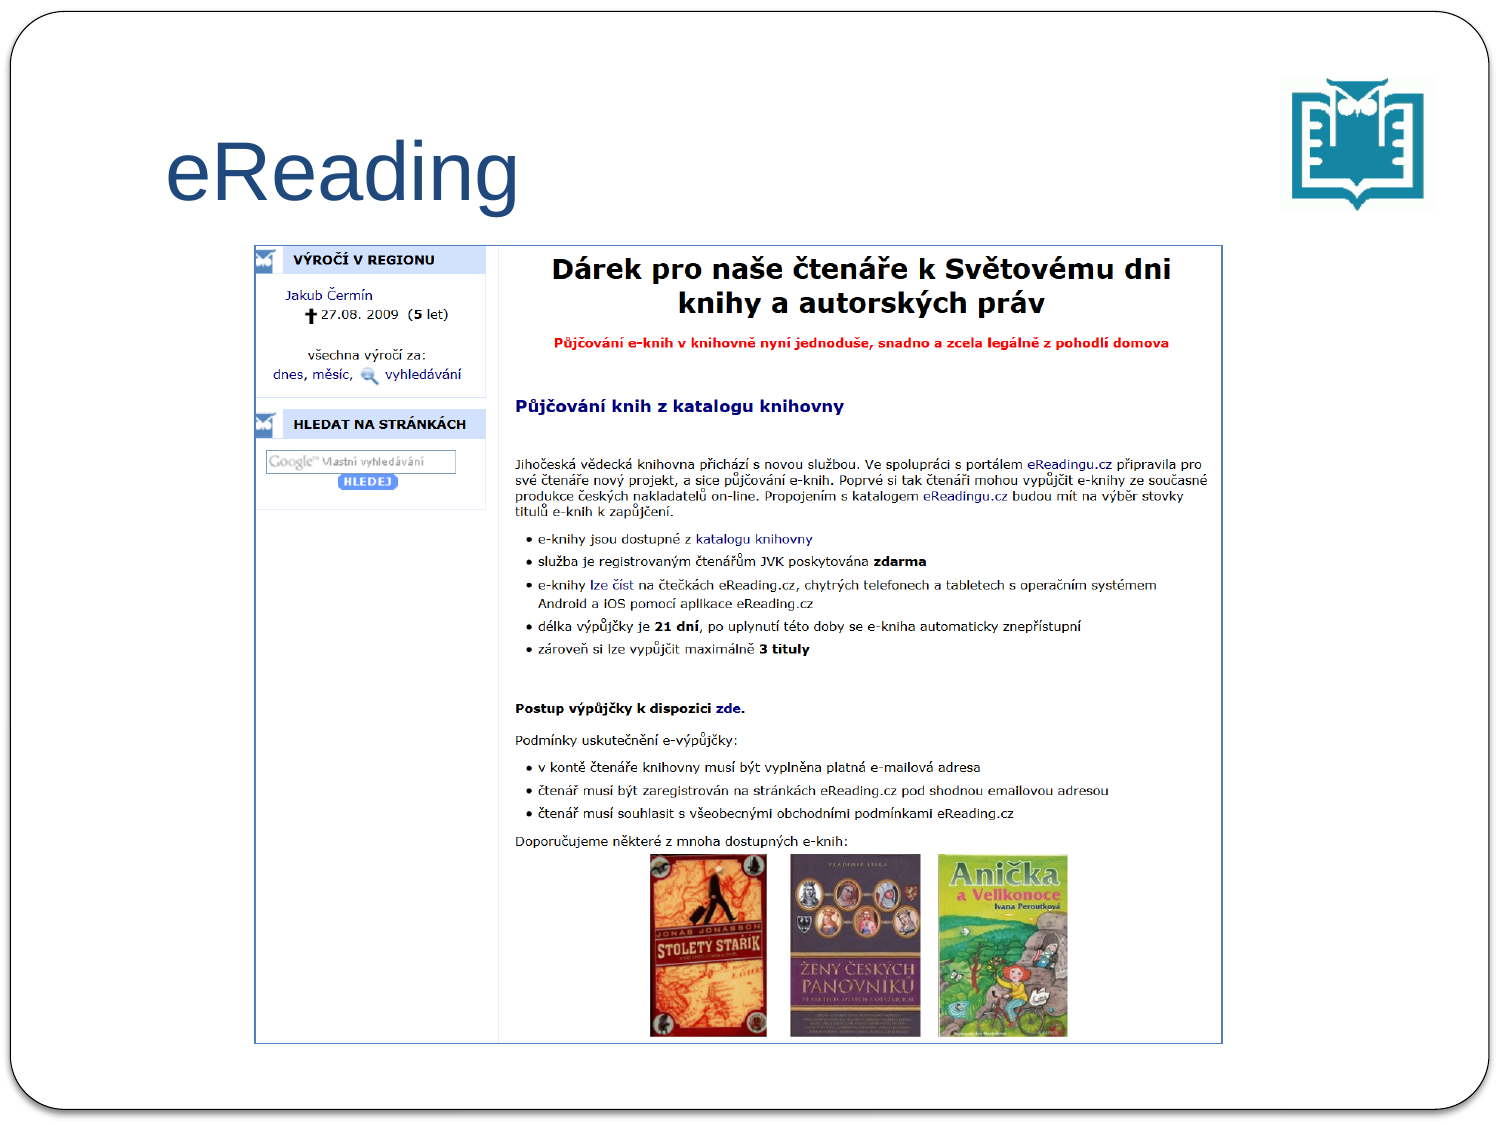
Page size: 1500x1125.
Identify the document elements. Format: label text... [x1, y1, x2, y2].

title eReading [149, 44, 1426, 233]
picture [1281, 77, 1436, 212]
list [255, 245, 1222, 1044]
